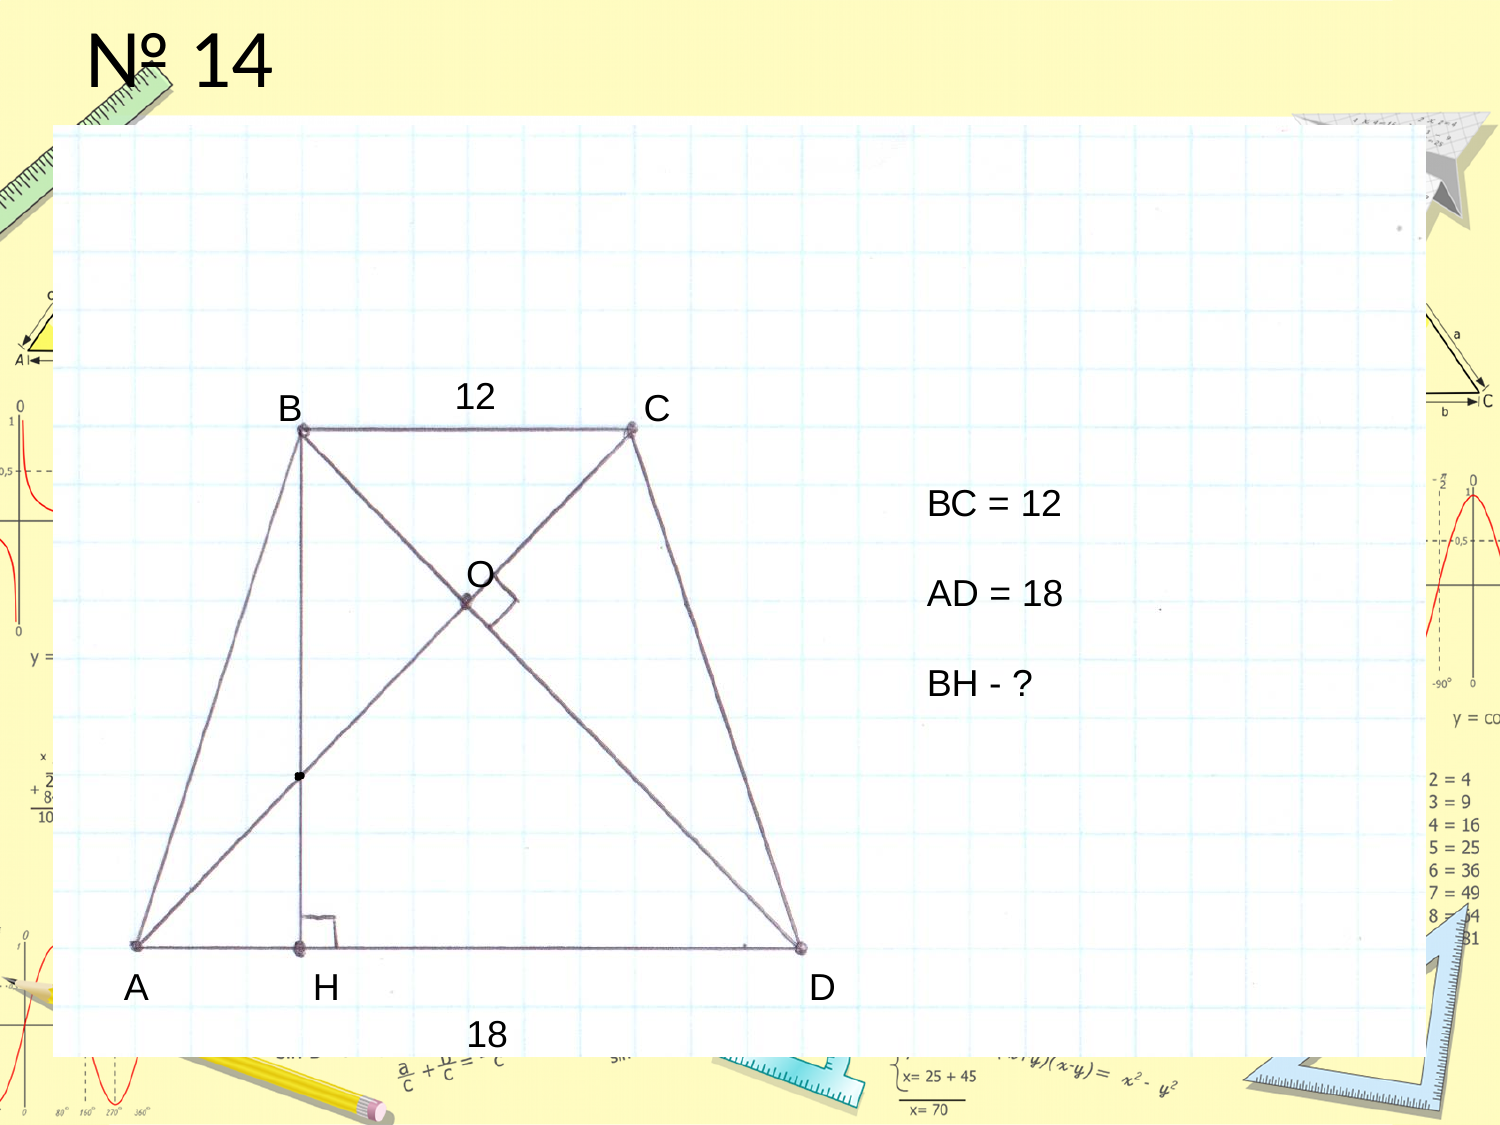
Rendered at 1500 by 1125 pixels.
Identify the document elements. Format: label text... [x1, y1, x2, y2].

picture [0, 0, 1500, 1125]
title № 14 [70, 0, 1421, 108]
